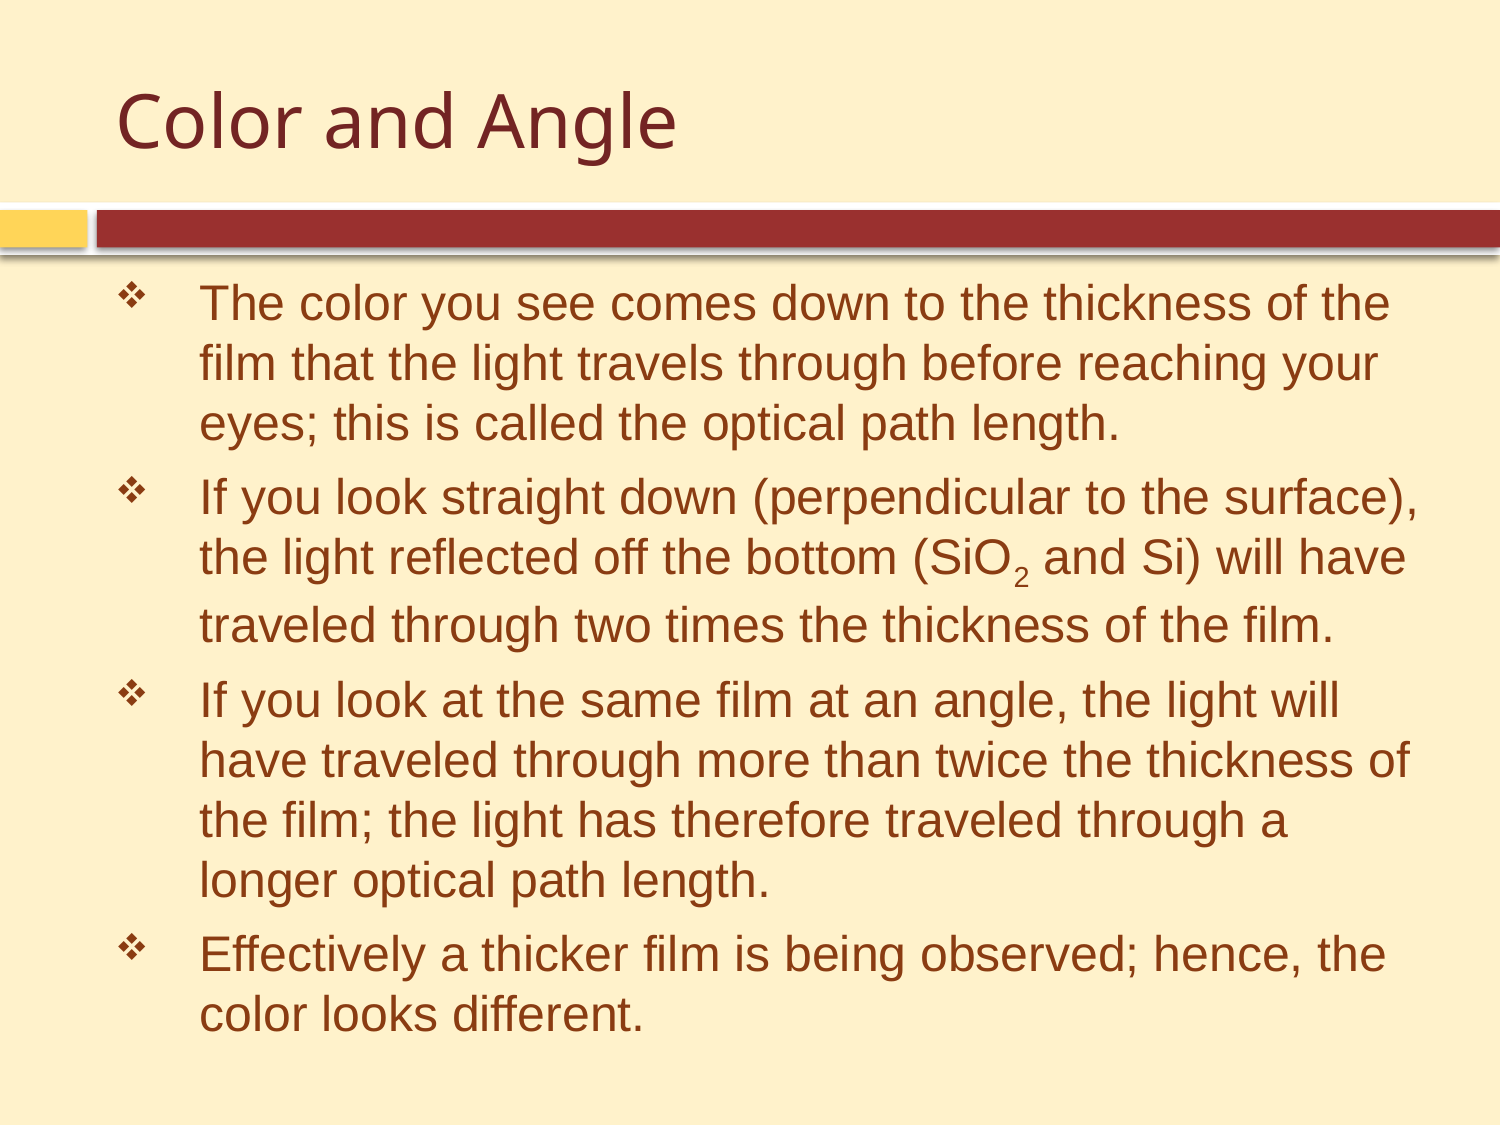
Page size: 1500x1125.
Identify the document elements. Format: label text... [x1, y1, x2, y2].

title Color and Angle [100, 37, 1438, 200]
list The color you see comes down to the thickness of the film that the light travels through before reaching your eyes; this is called the optical path length. If you look straight down (perpendicular to the surface), the light reflected off the bottom (SiO2 and Si) will have traveled through two times the thickness of the film. If you look at the same film at an angle, the light will have traveled through more than twice the thickness of the film; the light has therefore traveled through a longer optical path length. Effectively a thicker film is being observed; hence, the color looks different. [100, 262, 1438, 1000]
